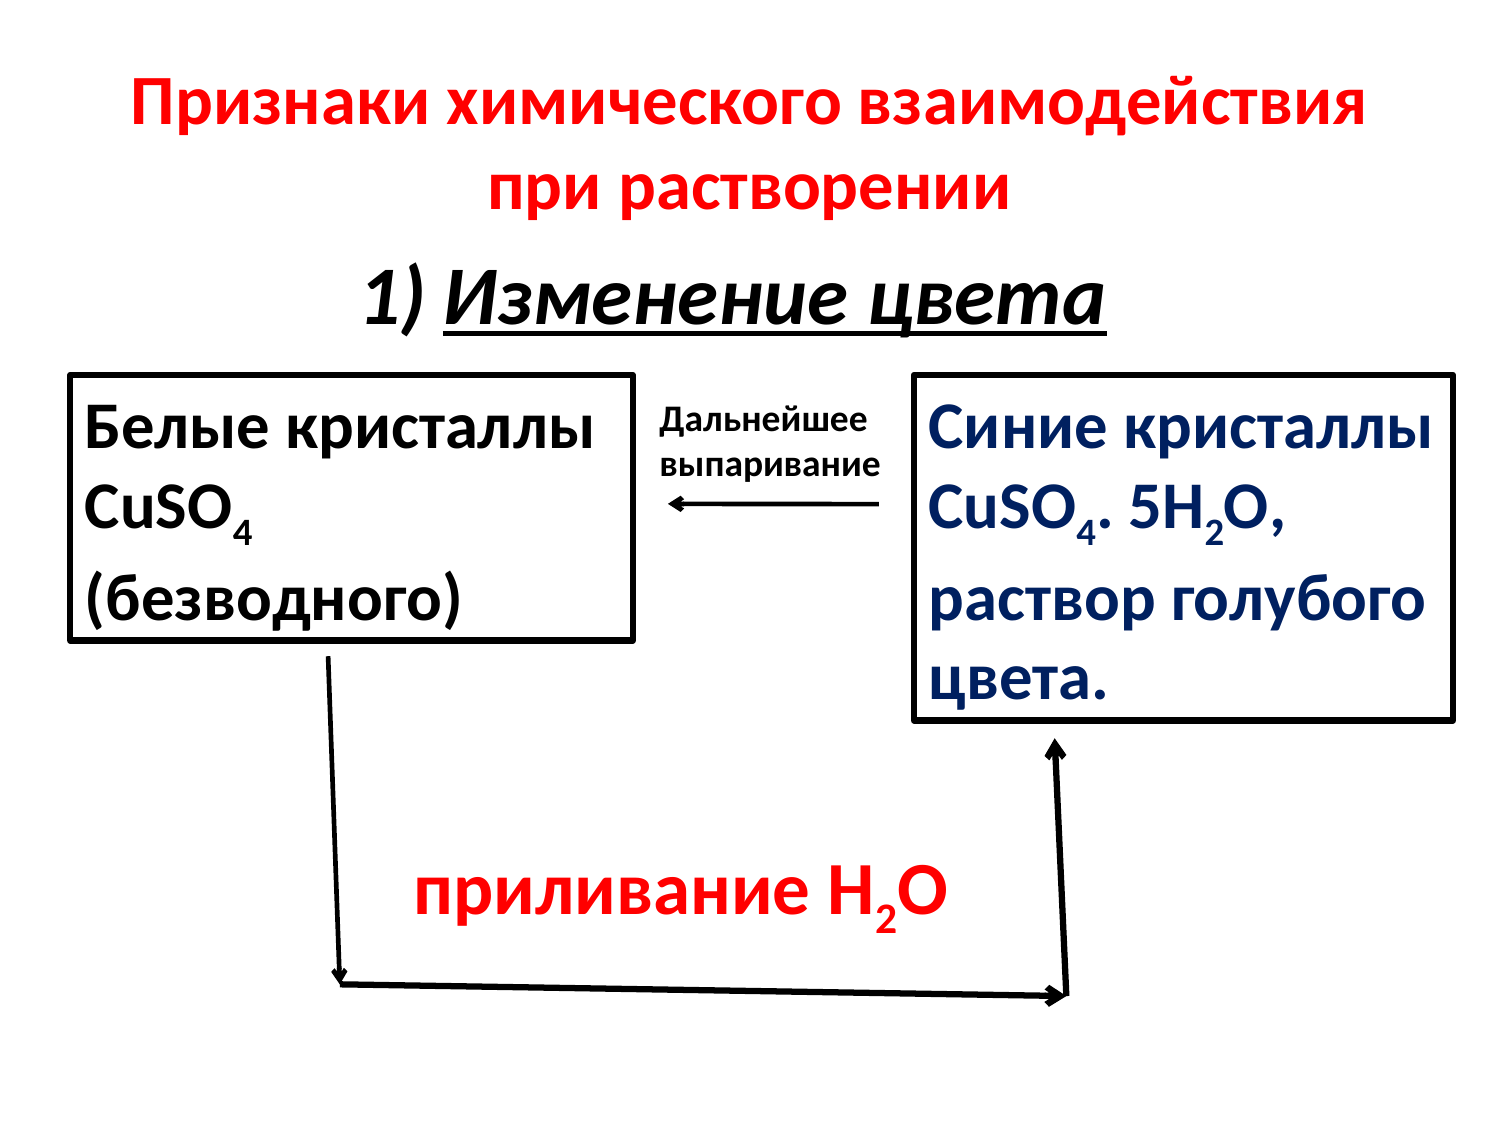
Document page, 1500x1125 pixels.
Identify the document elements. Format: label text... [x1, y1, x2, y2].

title Признаки химического взаимодействия при растворении [75, 45, 1425, 233]
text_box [931, 860, 1190, 874]
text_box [339, 984, 1067, 997]
text_box приливание H2O [398, 831, 1020, 950]
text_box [169, 814, 499, 827]
text_box Синие кристаллы CuSO4. 5H2O, раствор голубого цвета. [913, 375, 1453, 721]
text_box Белые кристаллы CuSO4 (безводного) [70, 375, 633, 641]
text_box Дальнейшее выпаривание [644, 386, 938, 492]
text_box Изменение цвета [343, 234, 1122, 350]
